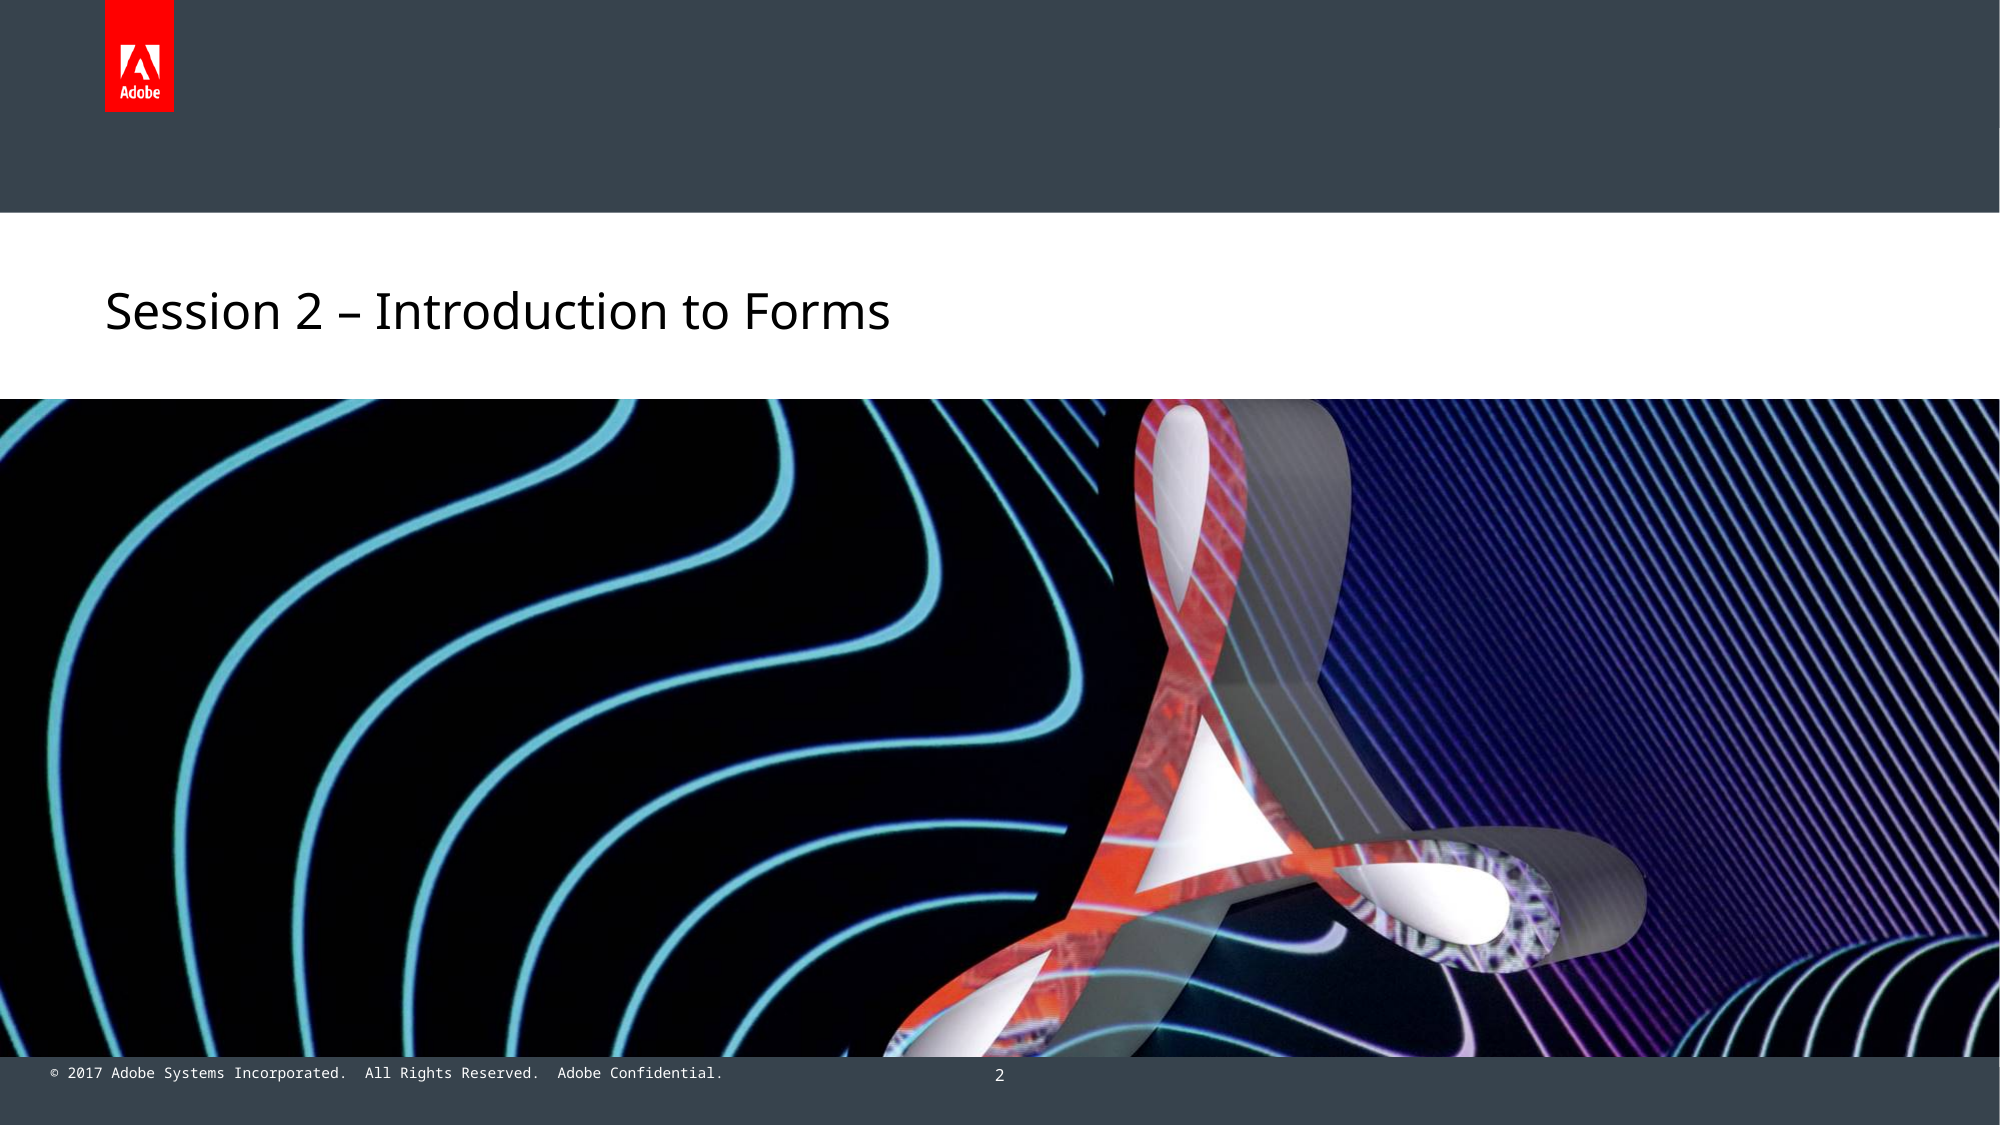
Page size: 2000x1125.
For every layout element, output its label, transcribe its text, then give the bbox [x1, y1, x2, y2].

slide_number 2 [916, 1062, 1083, 1091]
picture [105, 0, 174, 112]
picture [0, 399, 2000, 1057]
title Session 2 – Introduction to Forms [105, 278, 1897, 340]
